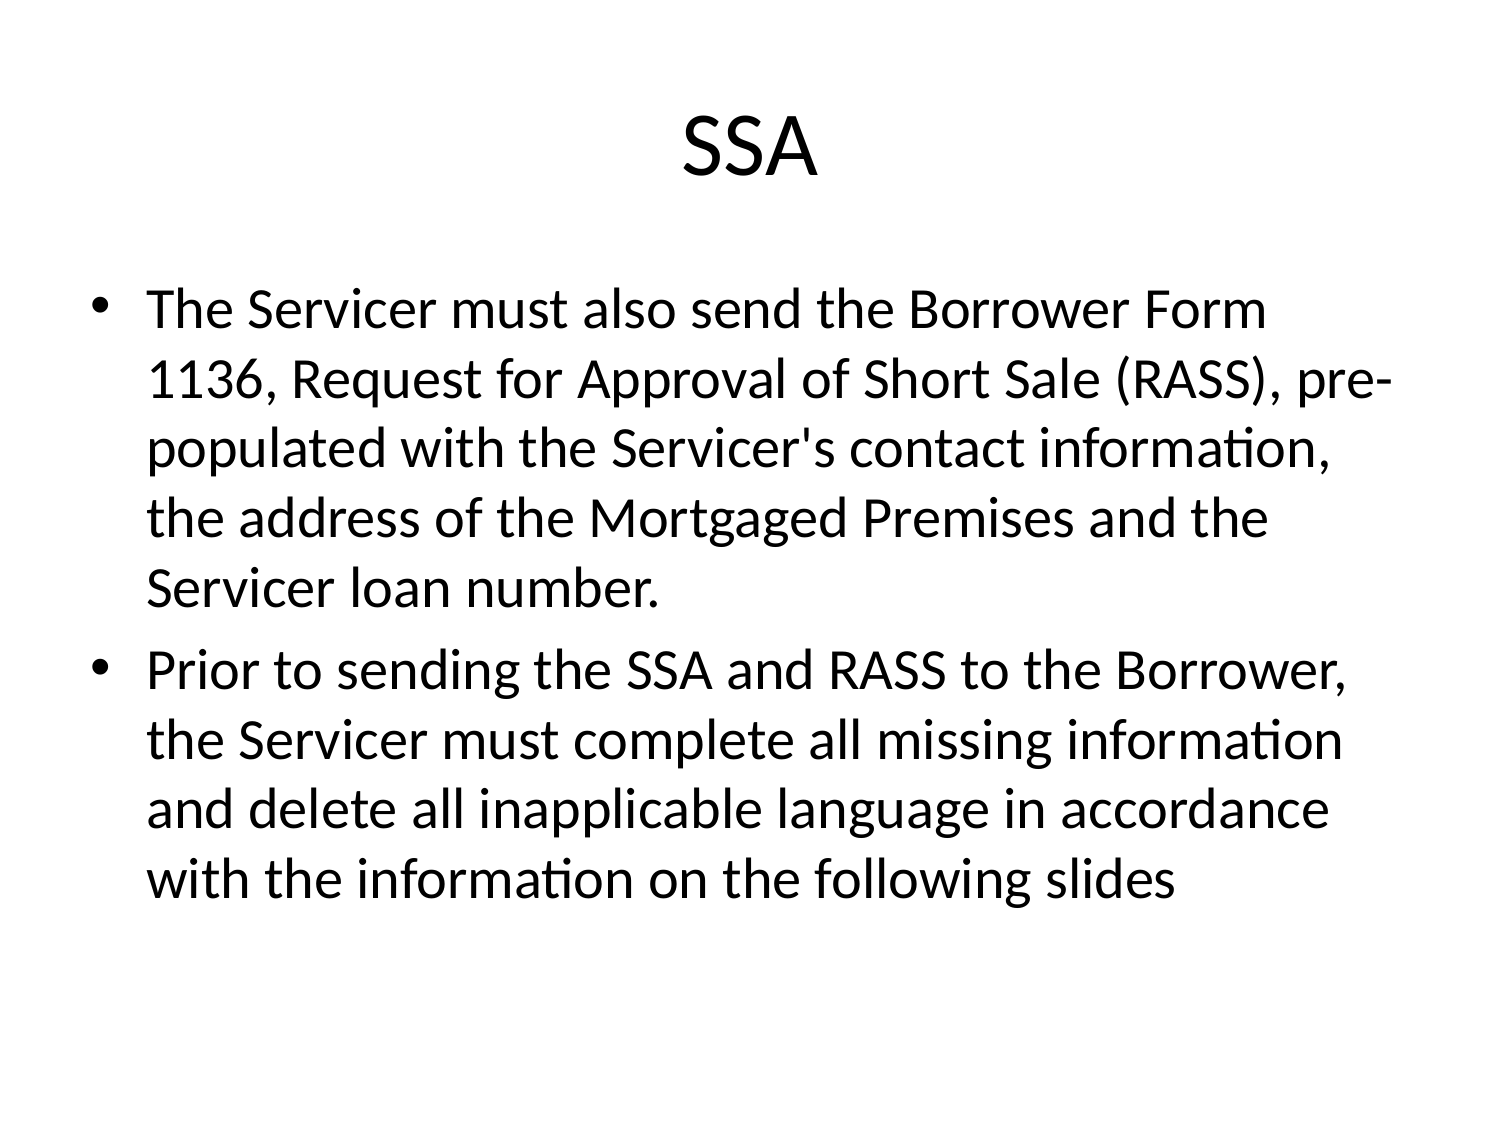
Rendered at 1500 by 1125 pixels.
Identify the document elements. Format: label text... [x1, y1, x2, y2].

list The Servicer must also send the Borrower Form 1136, Request for Approval of Short Sale (RASS), pre-populated with the Servicer's contact information, the address of the Mortgaged Premises and the Servicer loan number. Prior to sending the SSA and RASS to the Borrower, the Servicer must complete all missing information and delete all inapplicable language in accordance with the information on the following slides [75, 262, 1425, 1005]
title SSA [75, 45, 1425, 233]
